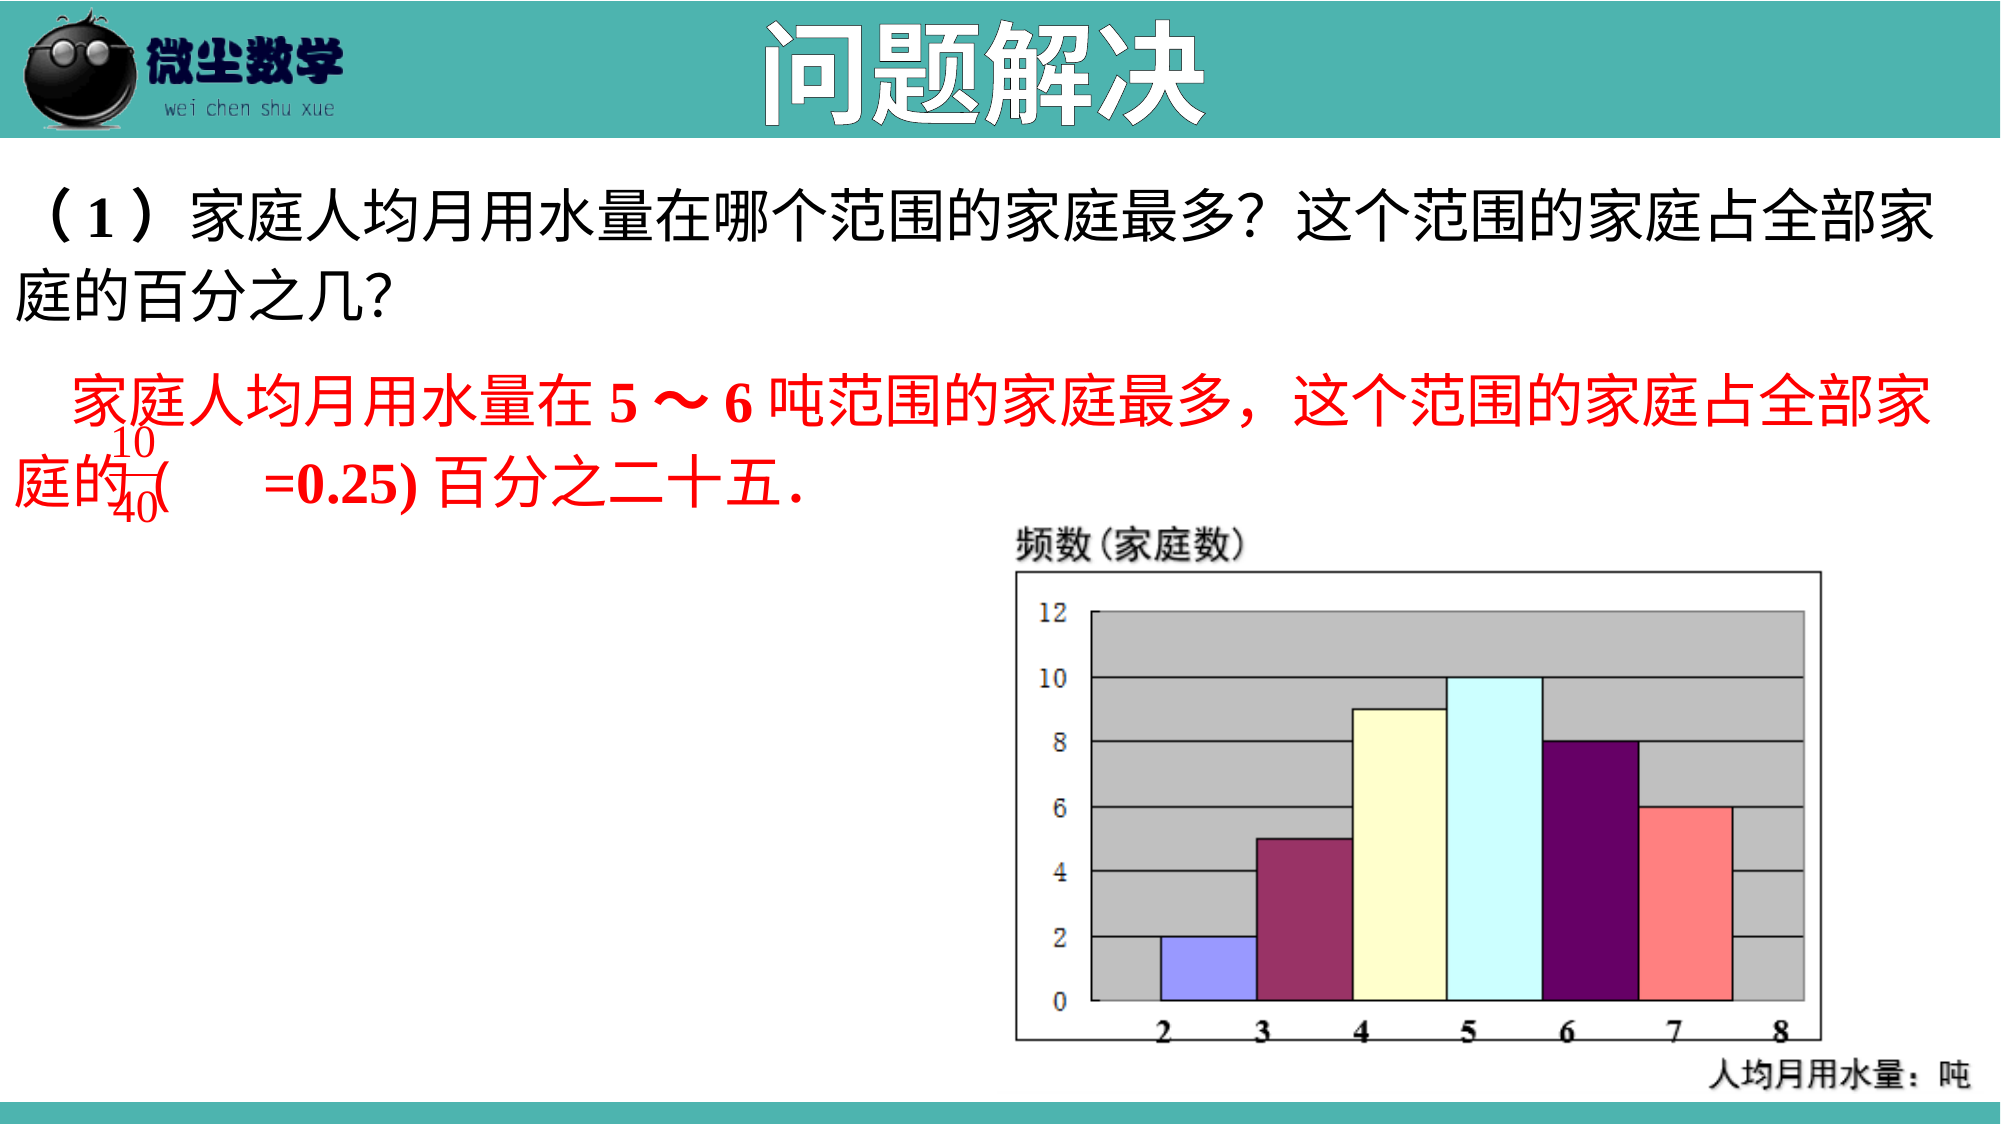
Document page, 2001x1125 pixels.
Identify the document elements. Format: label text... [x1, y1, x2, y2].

picture [0, 1, 2001, 1124]
text_box 家庭人均月用水量在5～6吨范围的家庭最多，这个范围的家庭占全部家庭的( =0.25)百分之二十五． [0, 346, 1999, 523]
text_box （1）家庭人均月用水量在哪个范围的家庭最多？这个范围的家庭占全部家庭的百分之几？ [0, 160, 1969, 337]
text_box 问题解决 [742, 0, 1223, 146]
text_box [102, 413, 171, 533]
